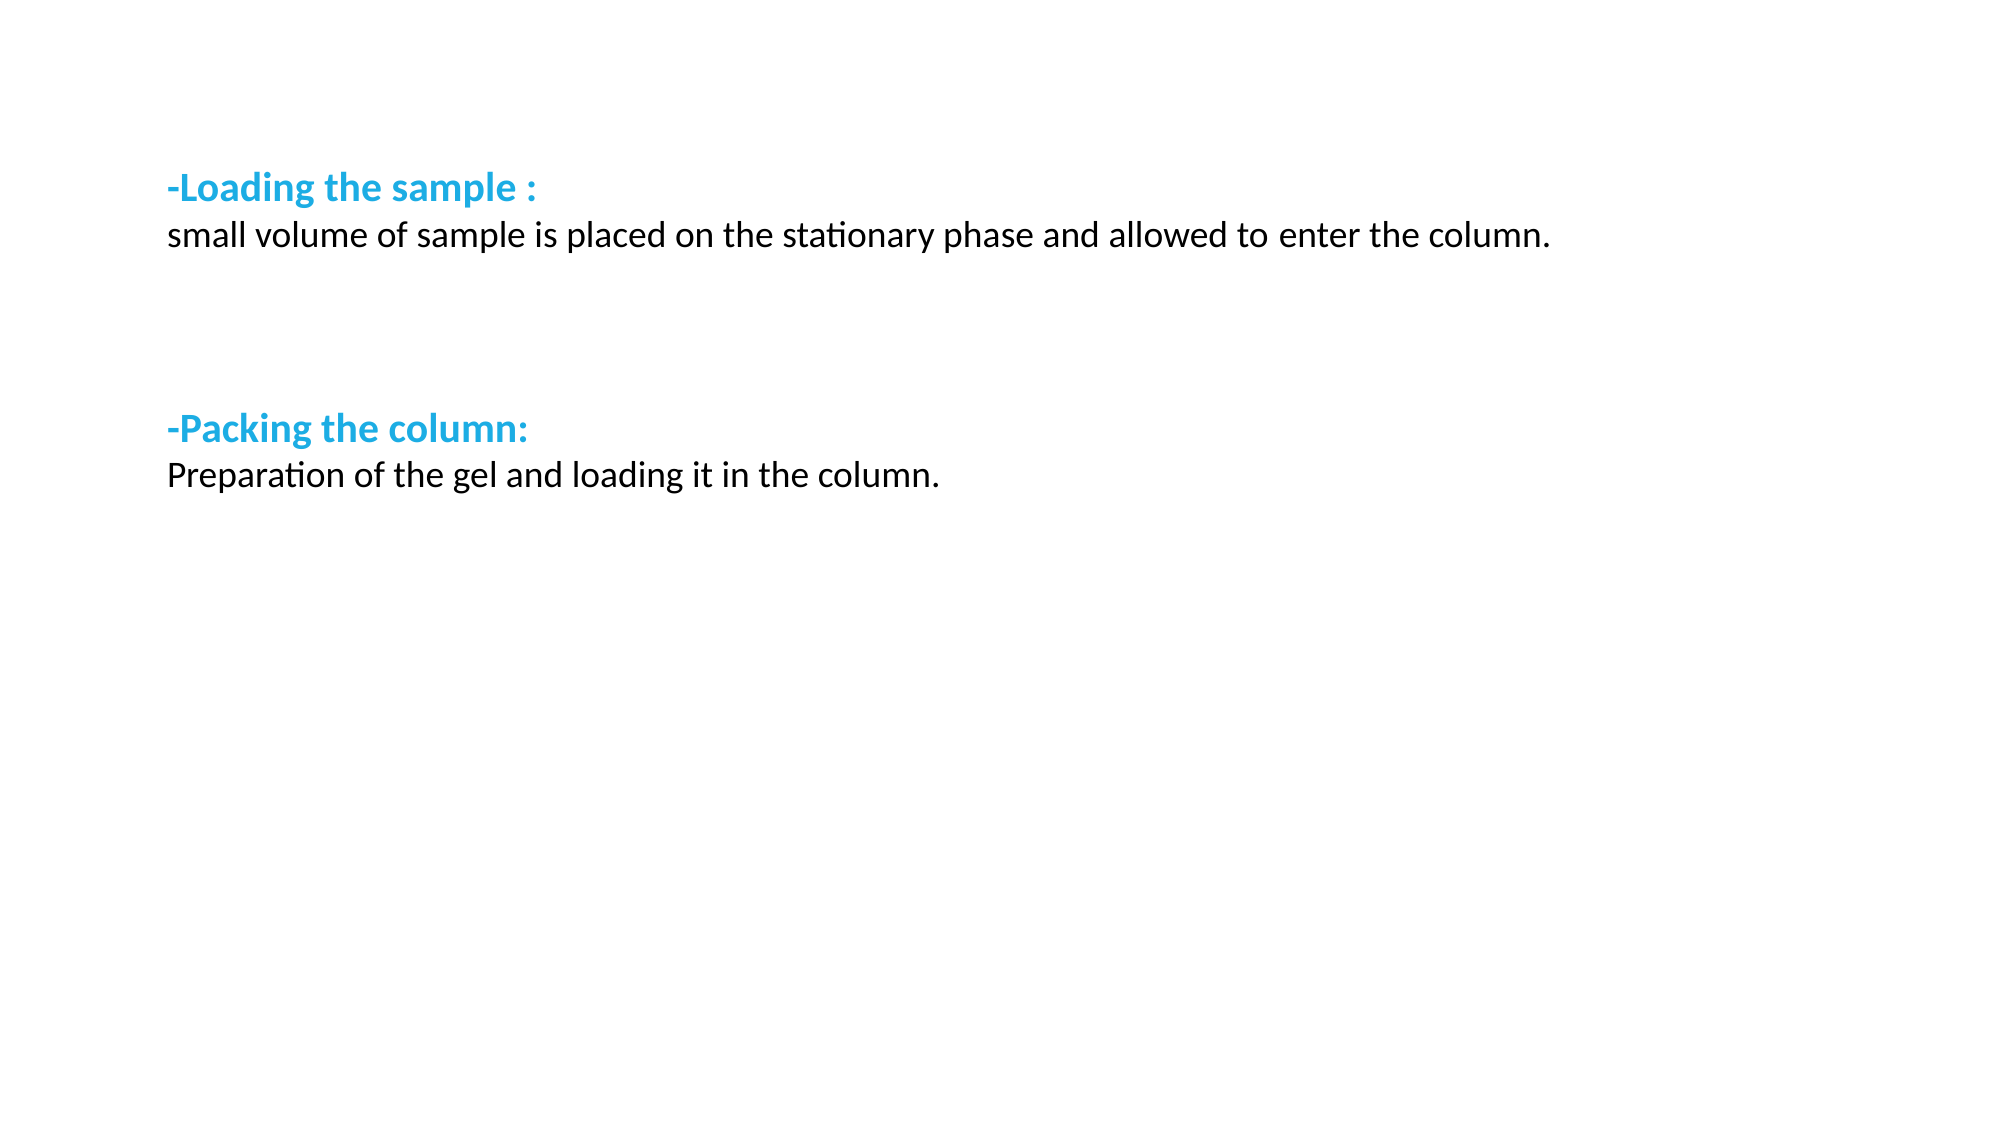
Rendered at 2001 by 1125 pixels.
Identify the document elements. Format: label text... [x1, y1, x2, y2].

text_box -Loading the sample : small volume of sample is placed on the stationary phase and allowed to enter the column. -Packing the column: Preparation of the gel and loading it in the column. [152, 152, 1652, 593]
